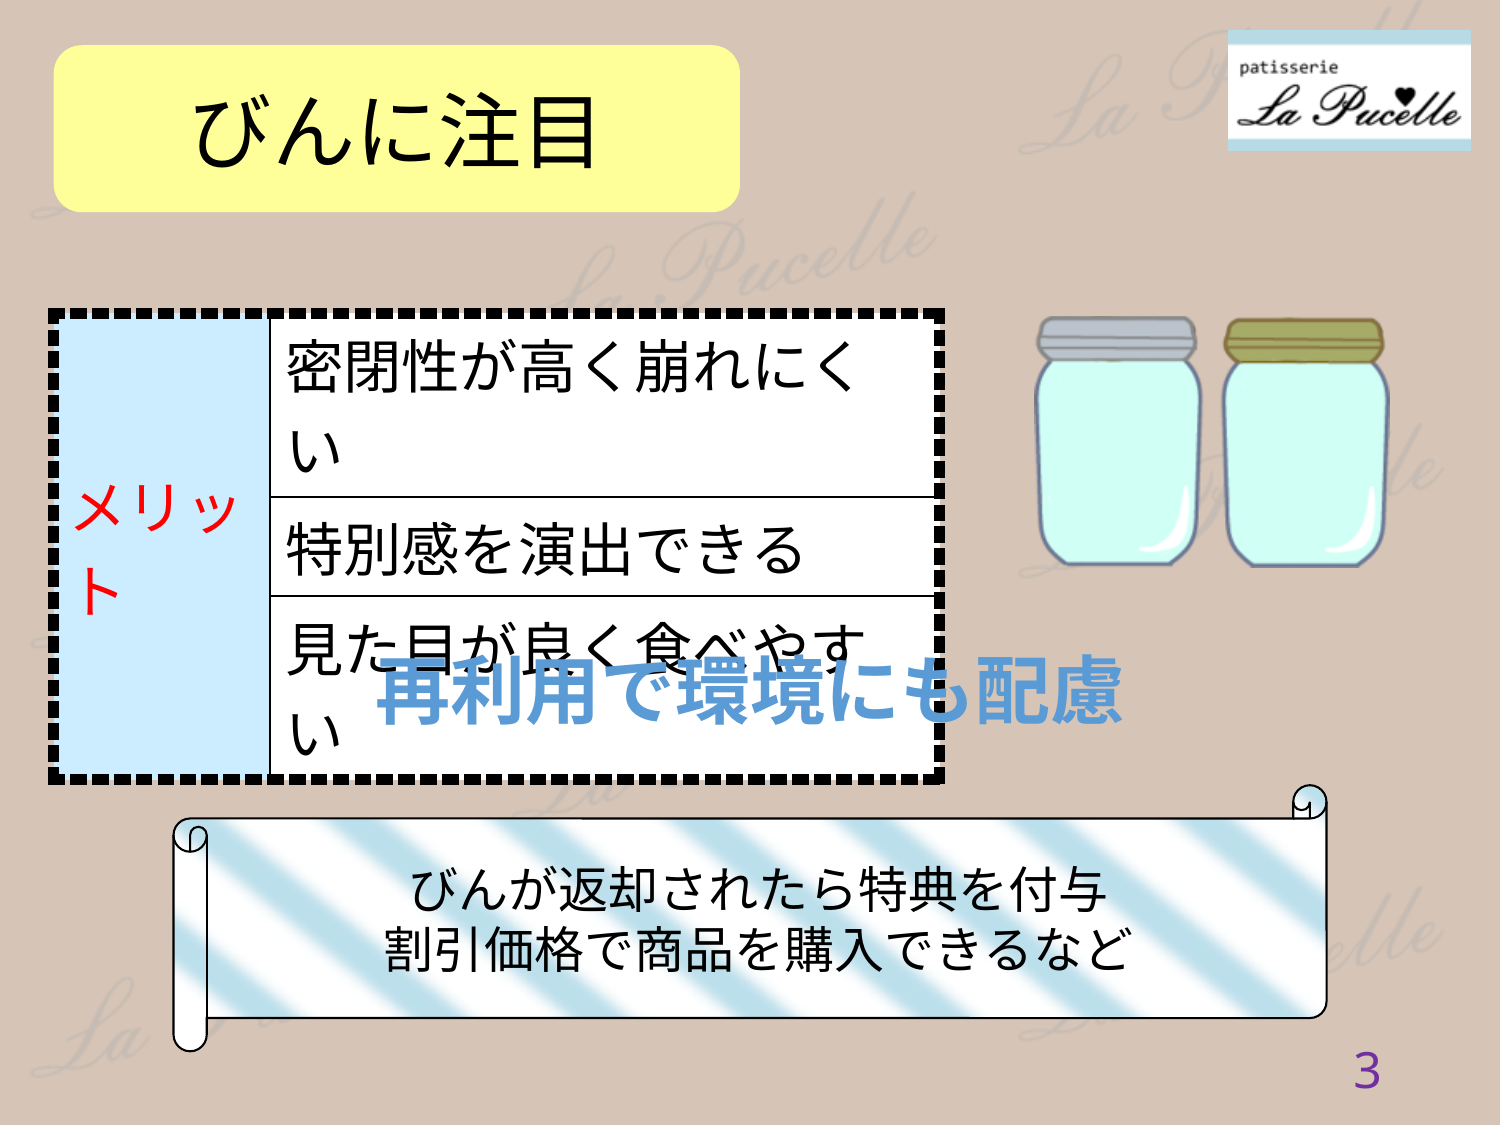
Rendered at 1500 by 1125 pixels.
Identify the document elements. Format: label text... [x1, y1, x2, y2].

slide_number 2 [1059, 1042, 1397, 1103]
table_header 密閉性が高く崩れにくい [271, 313, 940, 496]
table_header メリット [54, 313, 269, 780]
table_cell 見た目が良く食べやすい [271, 597, 940, 780]
text_box びんに注目 [52, 44, 741, 214]
text_box 再利用で環境にも配慮 [356, 635, 1144, 741]
text_box びんが返却されたら特典を付与 割引価格で商品を購入できるなど [172, 784, 1328, 1053]
table_cell 特別感を演出できる [271, 498, 940, 595]
picture [0, 0, 1500, 1125]
